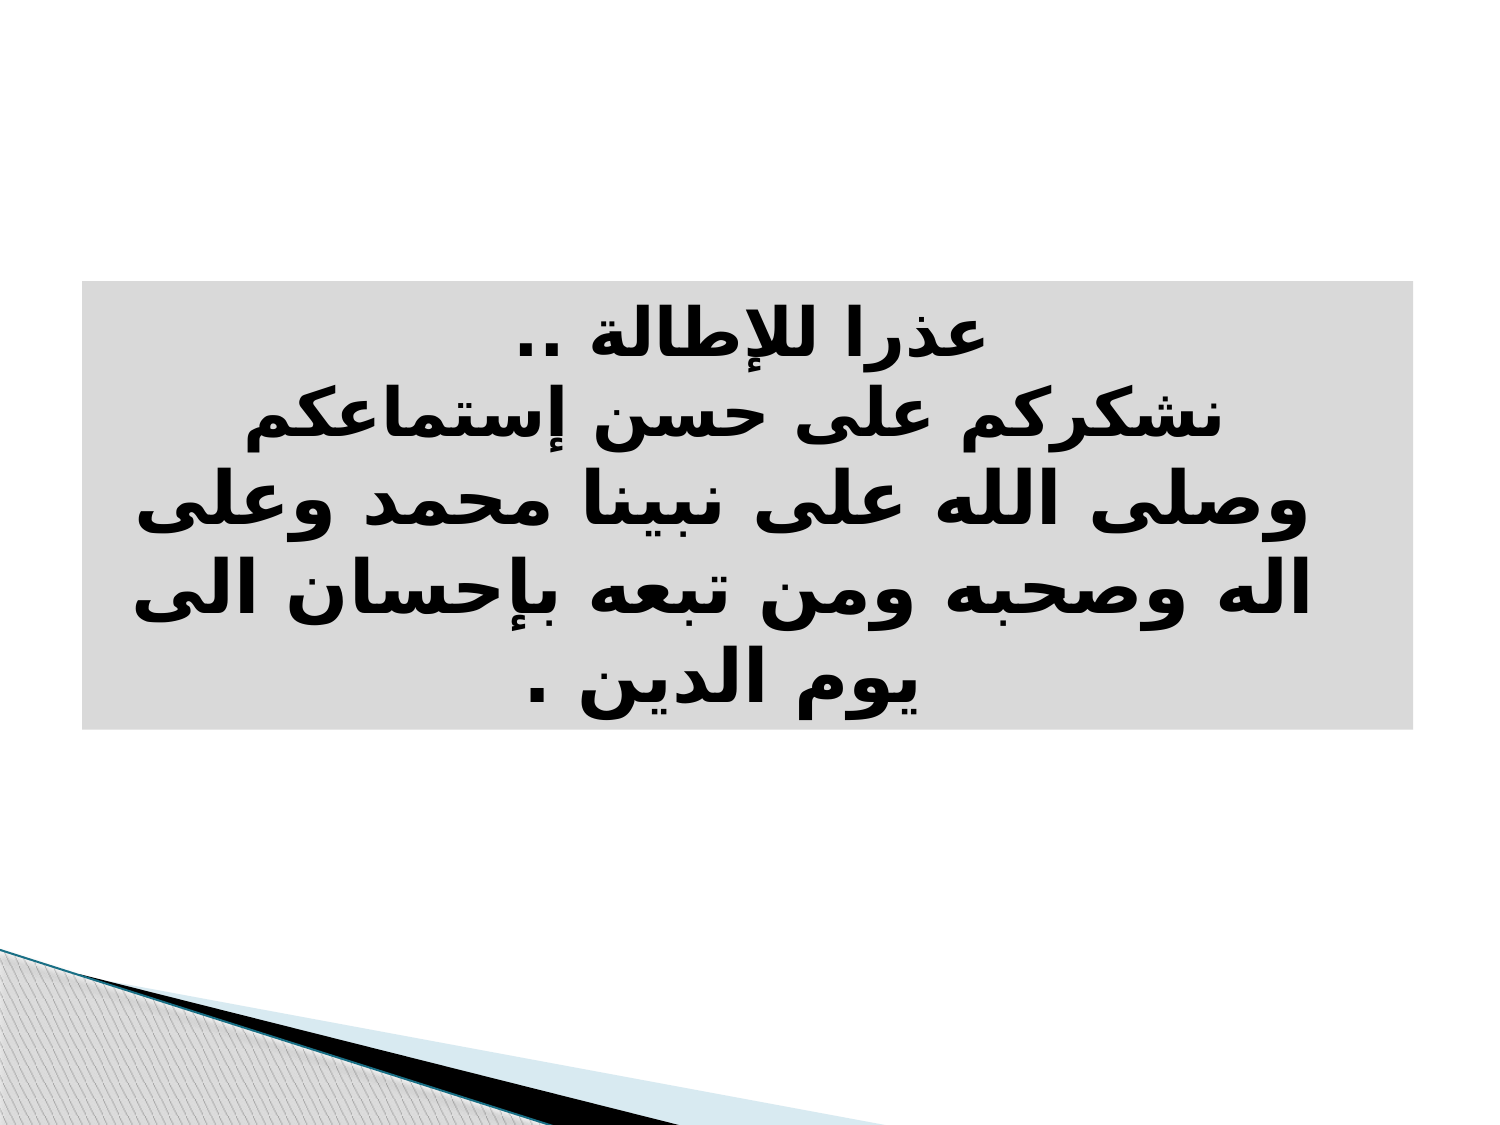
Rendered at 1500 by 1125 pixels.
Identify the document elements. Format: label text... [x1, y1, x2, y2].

list عذرا للإطالة .. نشكركم على حسن إستماعكم وصلى الله على نبينا محمد وعلى اله وصحبه ومن تبعه بإحسان الى يوم الدين . [82, 281, 1414, 730]
